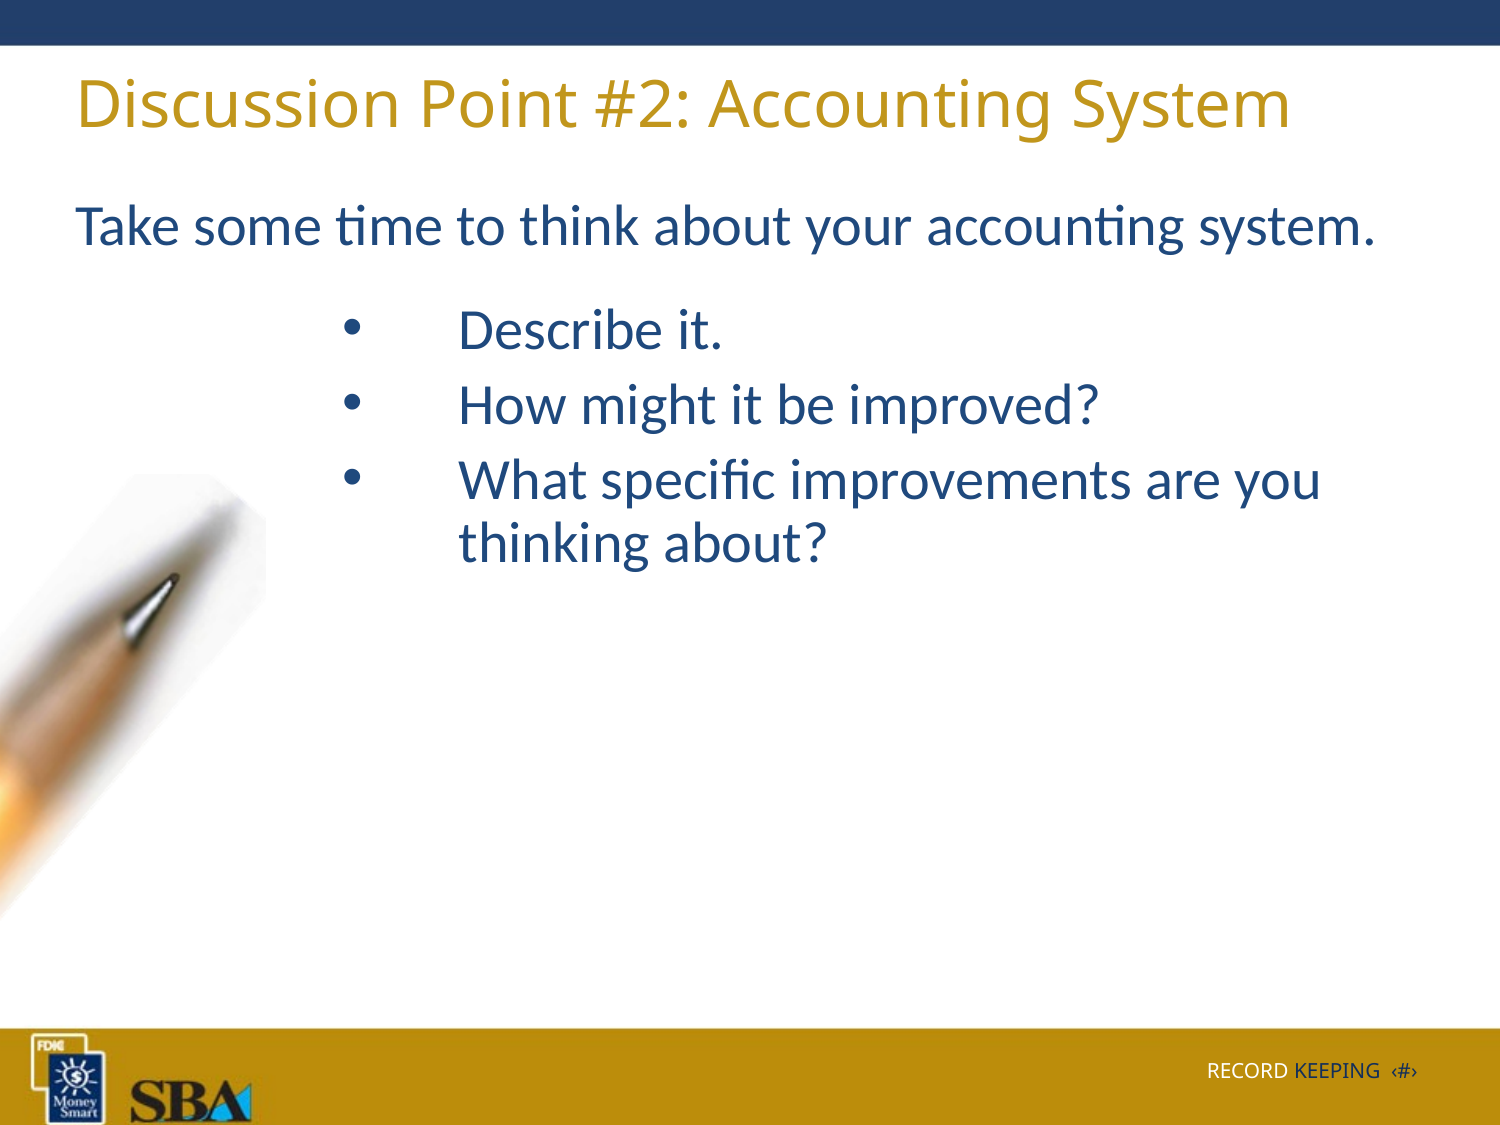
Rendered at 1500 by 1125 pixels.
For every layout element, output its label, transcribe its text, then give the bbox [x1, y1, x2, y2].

title Discussion Point #2: Accounting System [74, 61, 1426, 163]
text_box Describe it. How might it be improved? What specific improvements are you thinking about? [334, 291, 1500, 582]
list Take some time to think about your accounting system. [74, 186, 1500, 888]
picture [0, 0, 1500, 1125]
